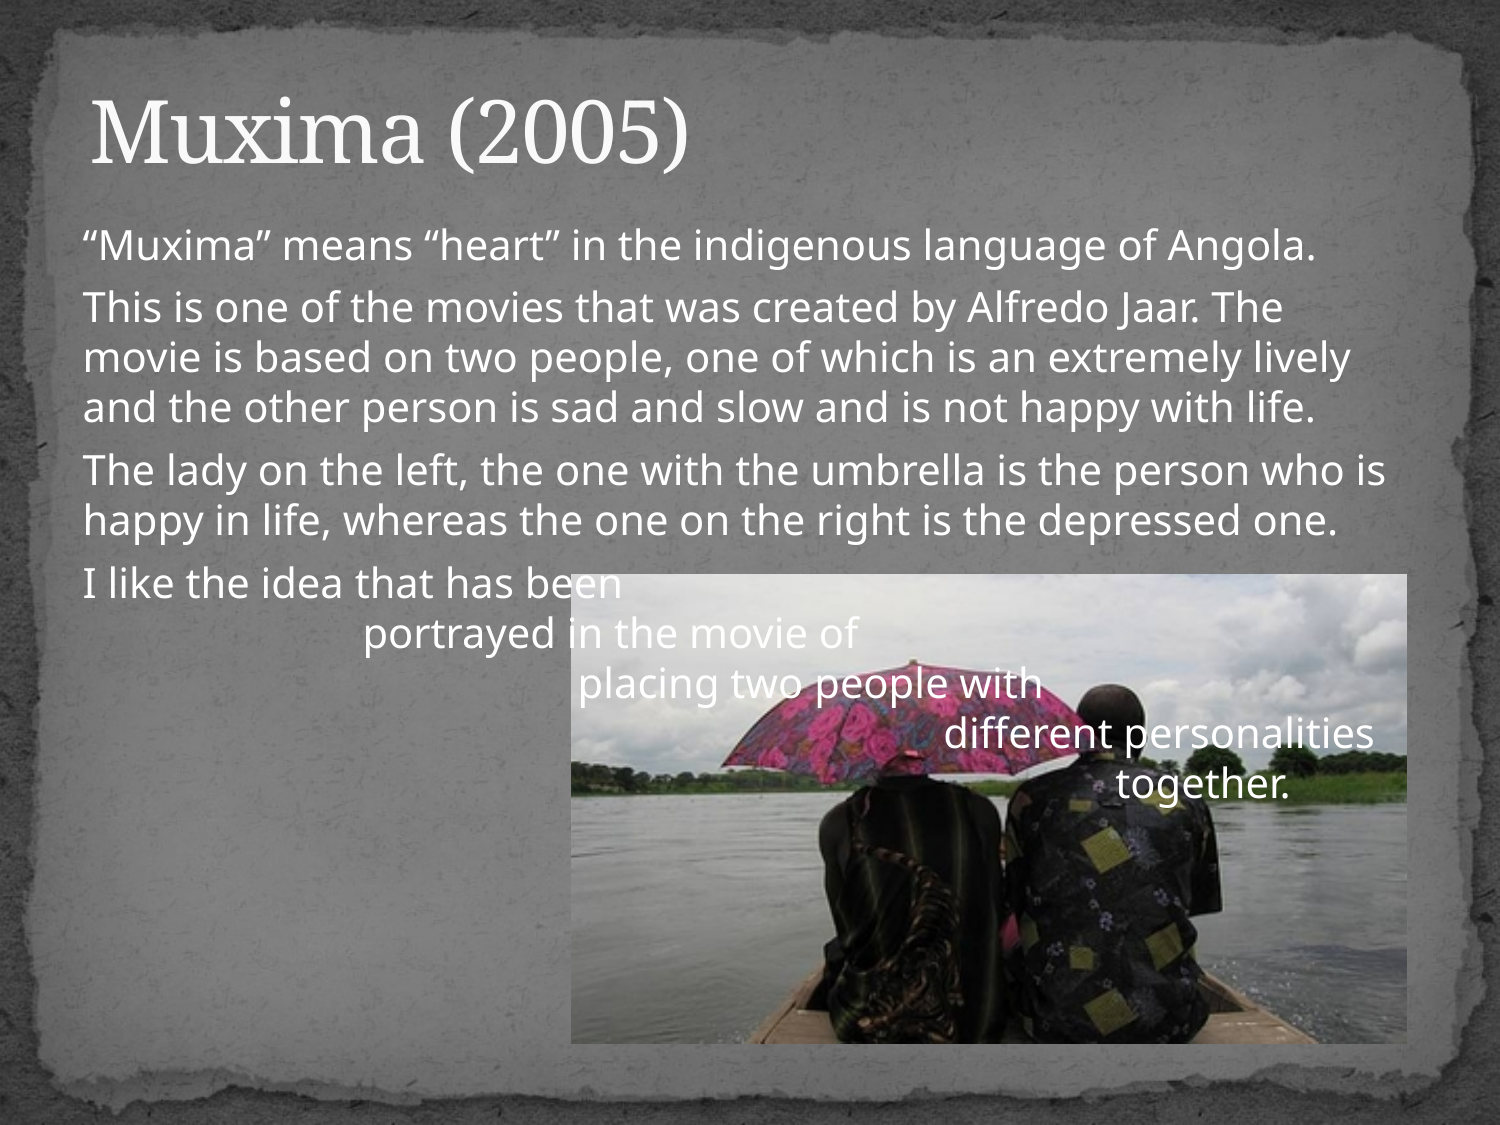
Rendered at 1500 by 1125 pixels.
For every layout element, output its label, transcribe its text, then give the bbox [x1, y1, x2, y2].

title Muxima (2005) [74, 0, 1425, 189]
list “Muxima” means “heart” in the indigenous language of Angola. This is one of the movies that was created by Alfredo Jaar. The movie is based on two people, one of which is an extremely lively and the other person is sad and slow and is not happy with life. The lady on the left, the one with the umbrella is the person who is happy in life, whereas the one on the right is the depressed one. I like the idea that has been portrayed in the movie of placing two people with different personalities together. [67, 210, 1418, 961]
picture [571, 576, 1407, 1044]
